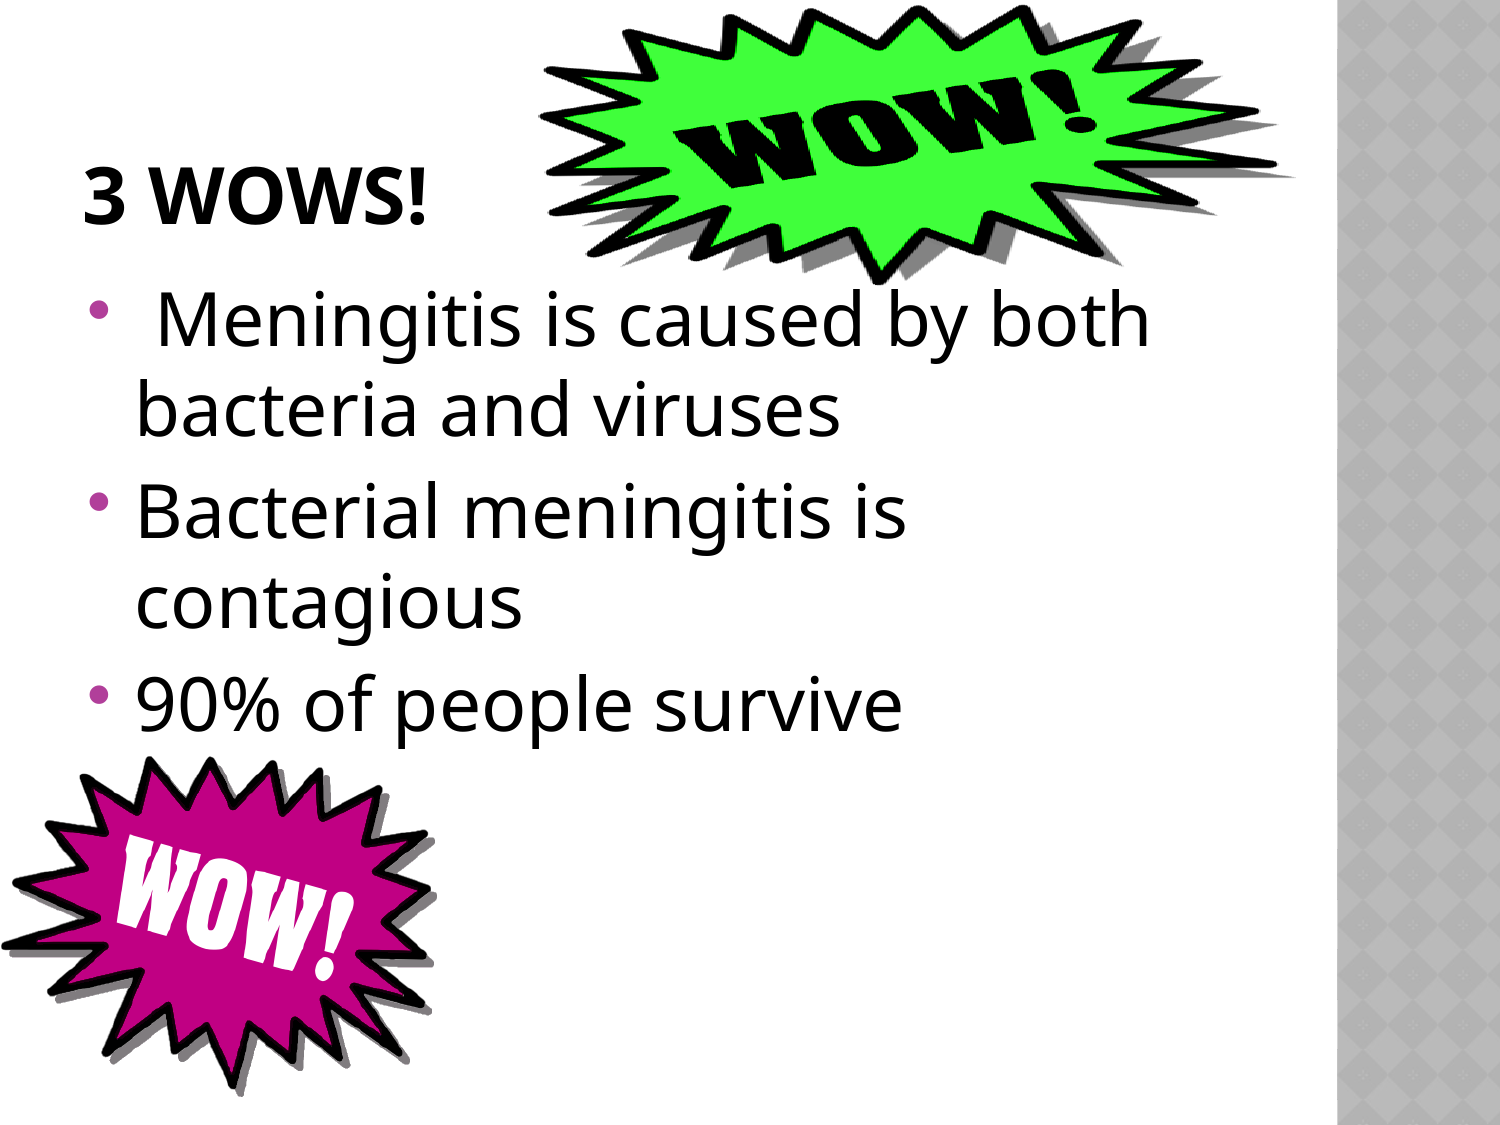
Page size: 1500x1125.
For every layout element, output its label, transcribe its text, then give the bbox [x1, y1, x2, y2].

picture [537, 0, 1297, 288]
picture [0, 755, 475, 1125]
list Meningitis is caused by both bacteria and viruses Bacterial meningitis is contagious 90% of people survive [75, 264, 1263, 1059]
title 3 wows! [75, 52, 531, 240]
